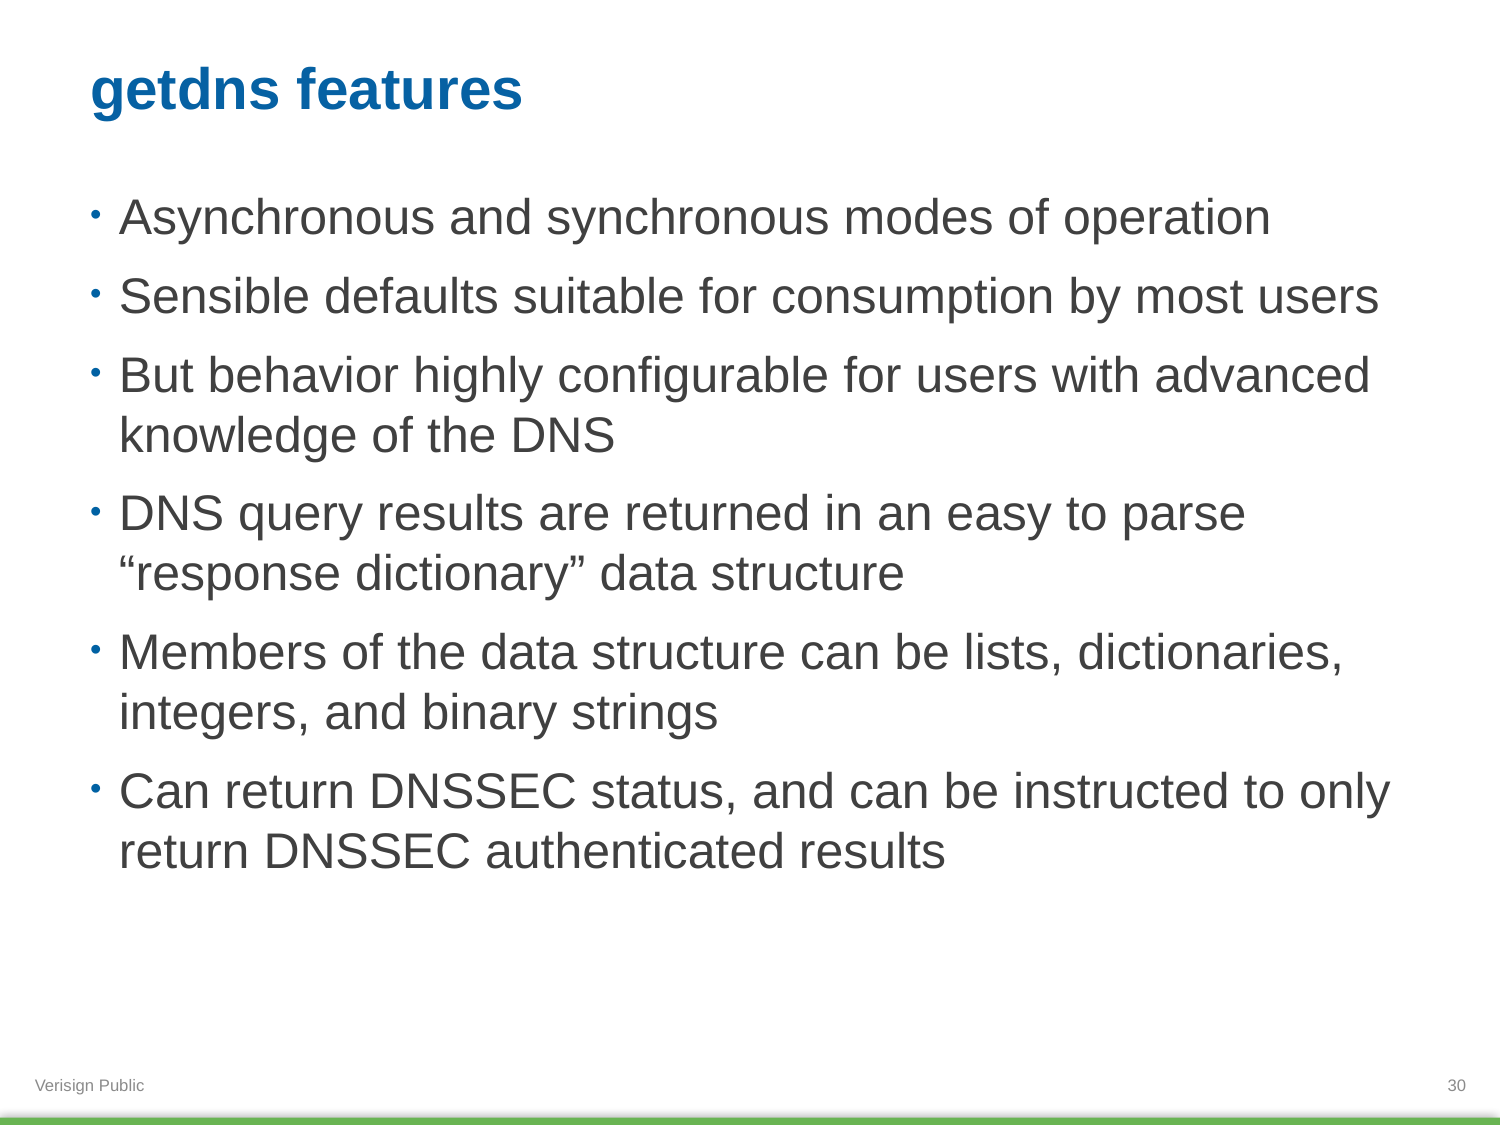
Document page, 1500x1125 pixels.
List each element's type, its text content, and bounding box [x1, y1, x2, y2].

slide_number 30 [1422, 1072, 1482, 1098]
list Asynchronous and synchronous modes of operation Sensible defaults suitable for consumption by most users But behavior highly configurable for users with advanced knowledge of the DNS DNS query results are returned in an easy to parse “response dictionary” data structure Members of the data structure can be lists, dictionaries, integers, and binary strings Can return DNSSEC status, and can be instructed to only return DNSSEC authenticated results [75, 176, 1425, 1040]
title getdns features [75, 40, 1425, 132]
